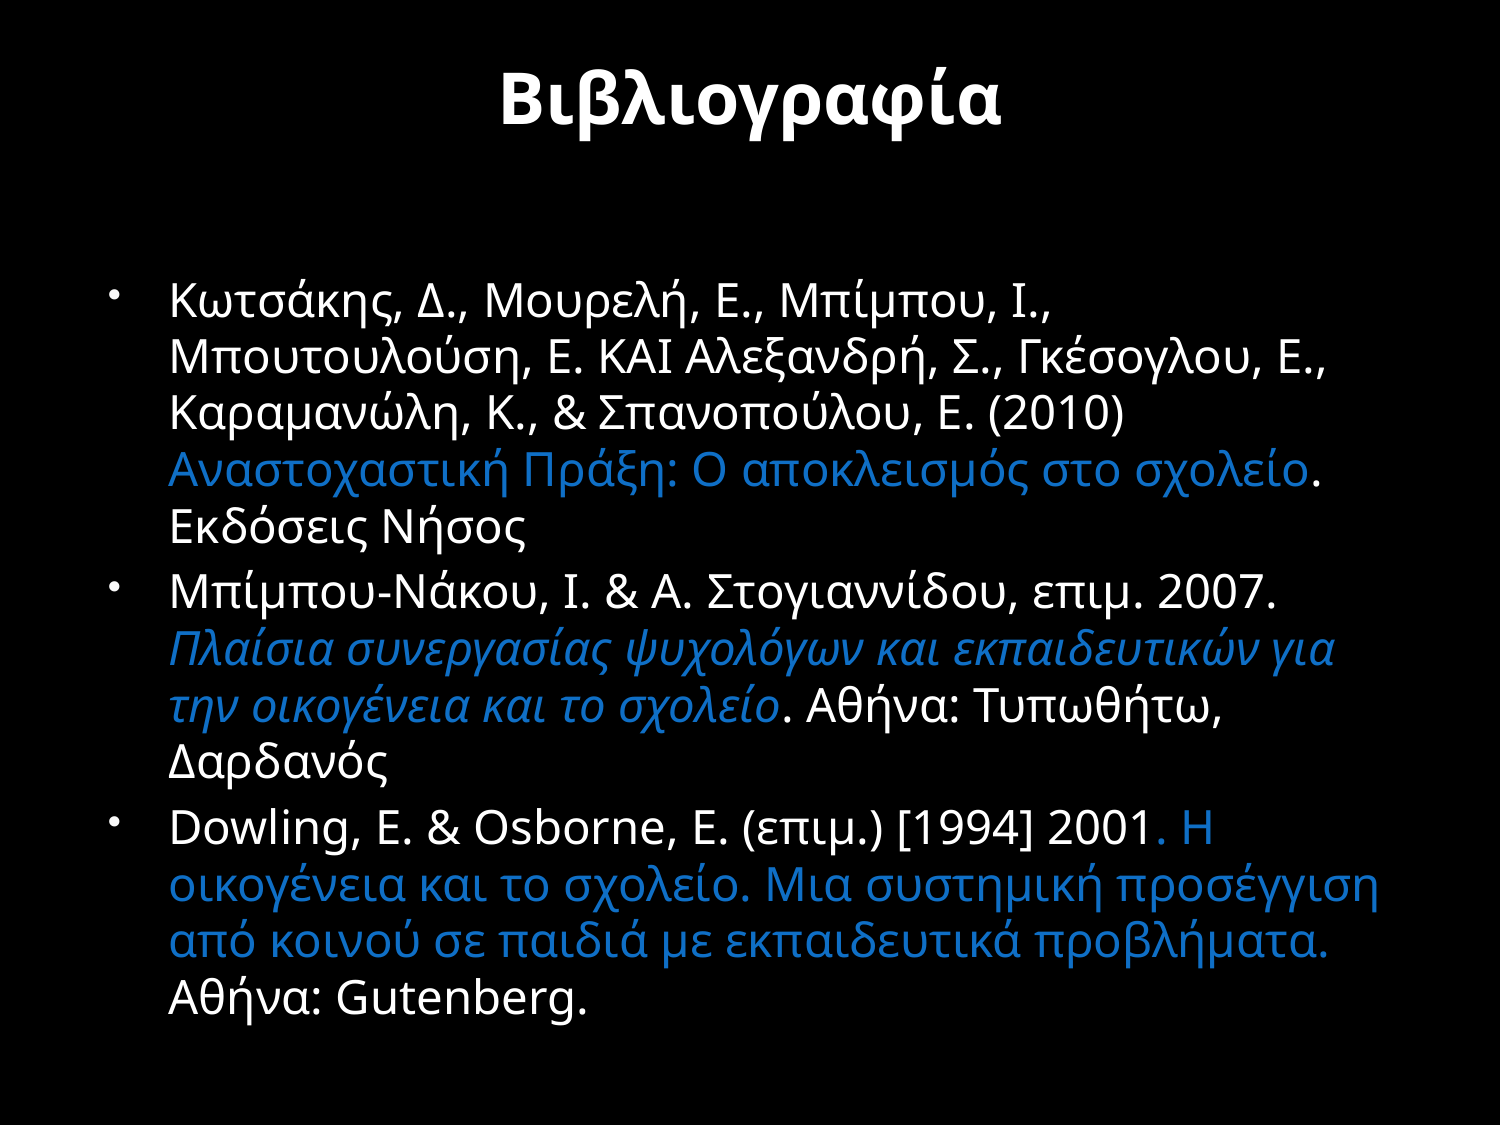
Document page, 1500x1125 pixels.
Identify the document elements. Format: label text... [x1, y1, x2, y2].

title Βιβλιογραφία [75, 45, 1425, 233]
list Κωτσάκης, Δ., Μουρελή, Ε., Μπίμπου, Ι., Μπουτουλούση, Ε. ΚΑΙ Αλεξανδρή, Σ., Γκέσογλου, Ε., Καραμανώλη, Κ., & Σπανοπούλου, Ε. (2010) Αναστοχαστική Πράξη: Ο αποκλεισμός στο σχολείο. Εκδόσεις Νήσος Μπίμπου-Νάκου, Ι. & Α. Στογιαννίδου, επιμ. 2007. Πλαίσια συνεργασίας ψυχολόγων και εκπαιδευτικών για την οικογένεια και το σχολείο. Αθήνα: Τυπωθήτω, Δαρδανός Dowling, E. & Osborne, E. (επιμ.) [1994] 2001. Η οικογένεια και το σχολείο. Μια συστημική προσέγγιση από κοινού σε παιδιά με εκπαιδευτικά προβλήματα. Αθήνα: Gutenberg. [75, 262, 1425, 1035]
